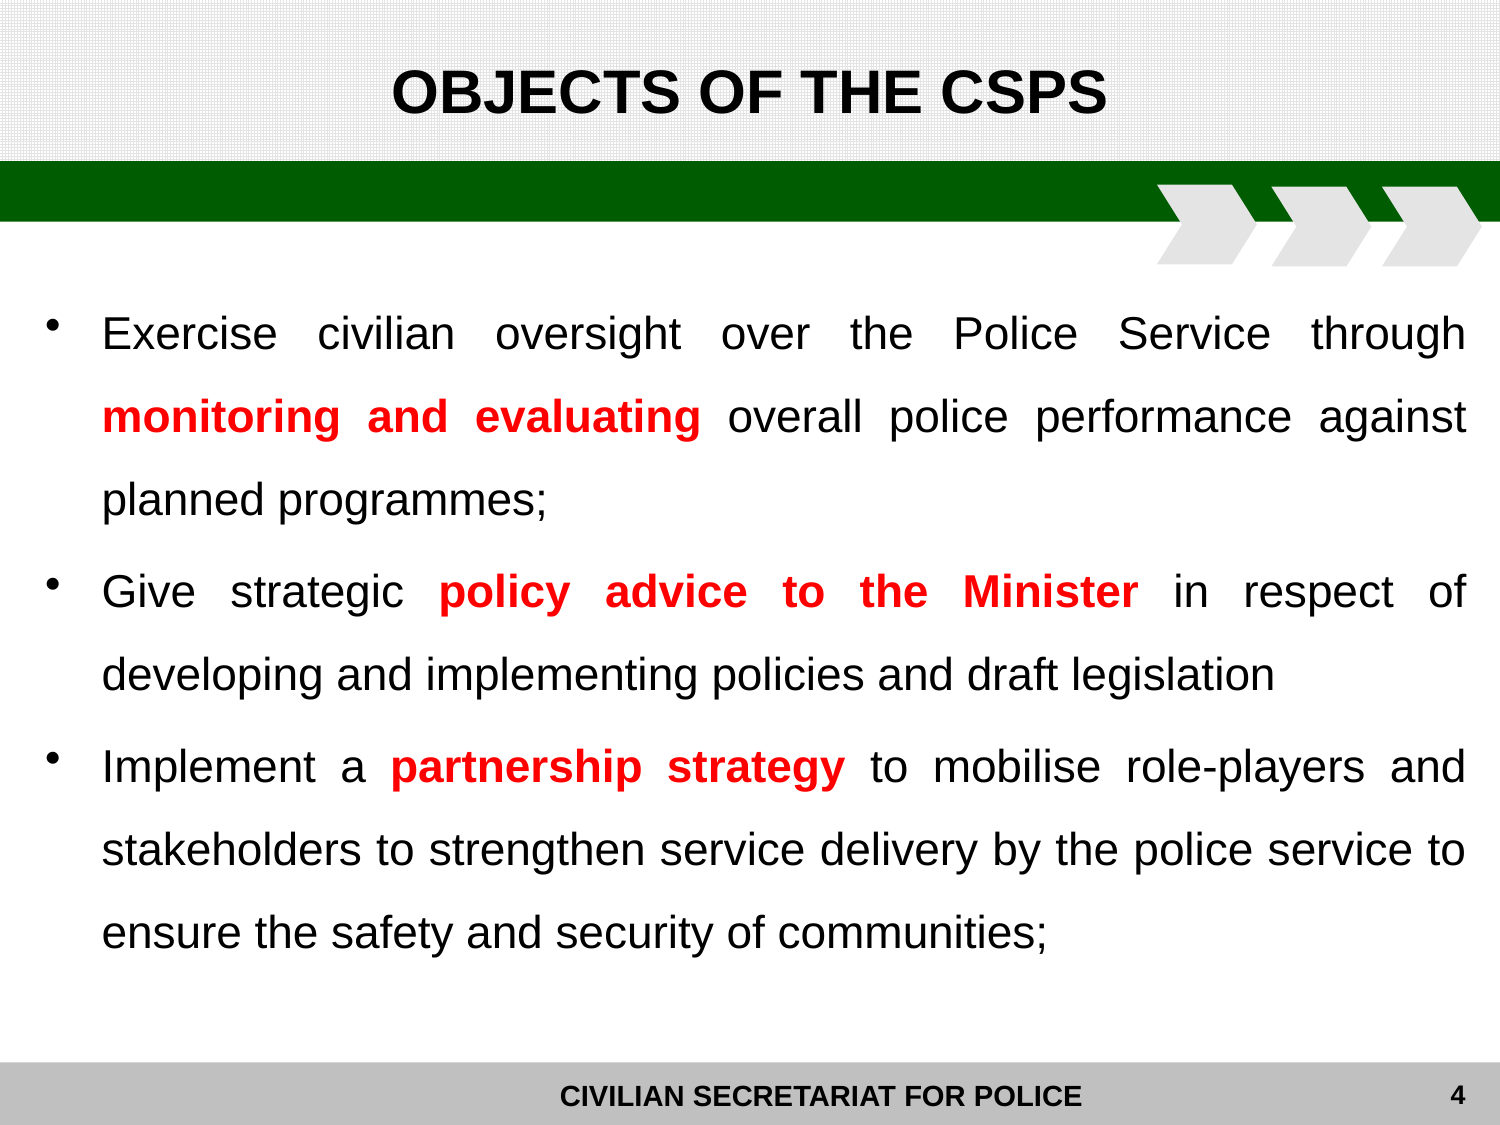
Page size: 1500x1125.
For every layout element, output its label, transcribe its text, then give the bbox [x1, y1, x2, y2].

slide_number 4 [1130, 1070, 1481, 1125]
title OBJECTS OF THE CSPS [75, 30, 1425, 147]
list Exercise civilian oversight over the Police Service through monitoring and evaluating overall police performance against planned programmes; Give strategic policy advice to the Minister in respect of developing and implementing policies and draft legislation Implement a partnership strategy to mobilise role-players and stakeholders to strengthen service delivery by the police service to ensure the safety and security of communities; [30, 268, 1482, 1032]
